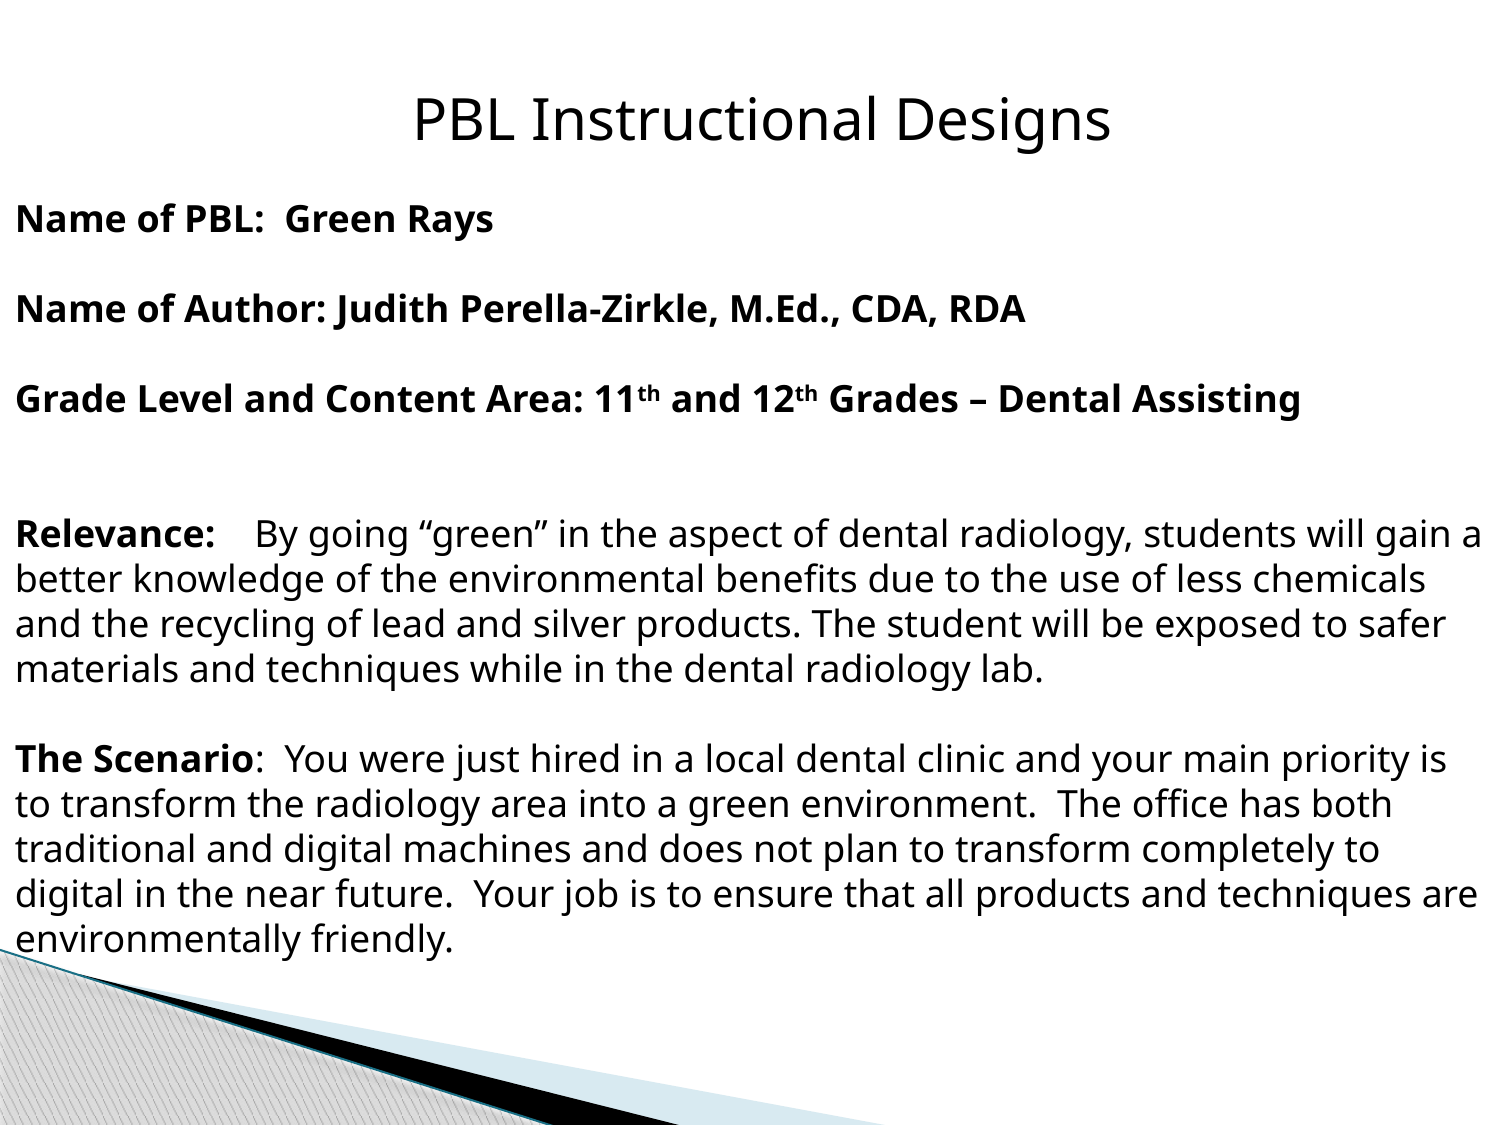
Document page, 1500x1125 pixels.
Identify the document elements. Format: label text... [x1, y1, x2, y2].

text_box Name of PBL: Green Rays Name of Author: Judith Perella-Zirkle, M.Ed., CDA, RDA Grade Level and Content Area: 11th and 12th Grades – Dental Assisting Relevance: By going “green” in the aspect of dental radiology, students will gain a better knowledge of the environmental benefits due to the use of less chemicals and the recycling of lead and silver products. The student will be exposed to safer materials and techniques while in the dental radiology lab. The Scenario: You were just hired in a local dental clinic and your main priority is to transform the radiology area into a green environment. The office has both traditional and digital machines and does not plan to transform completely to digital in the near future. Your job is to ensure that all products and techniques are environmentally friendly. [0, 187, 1500, 1013]
text_box PBL Instructional Designs [87, 75, 1438, 160]
